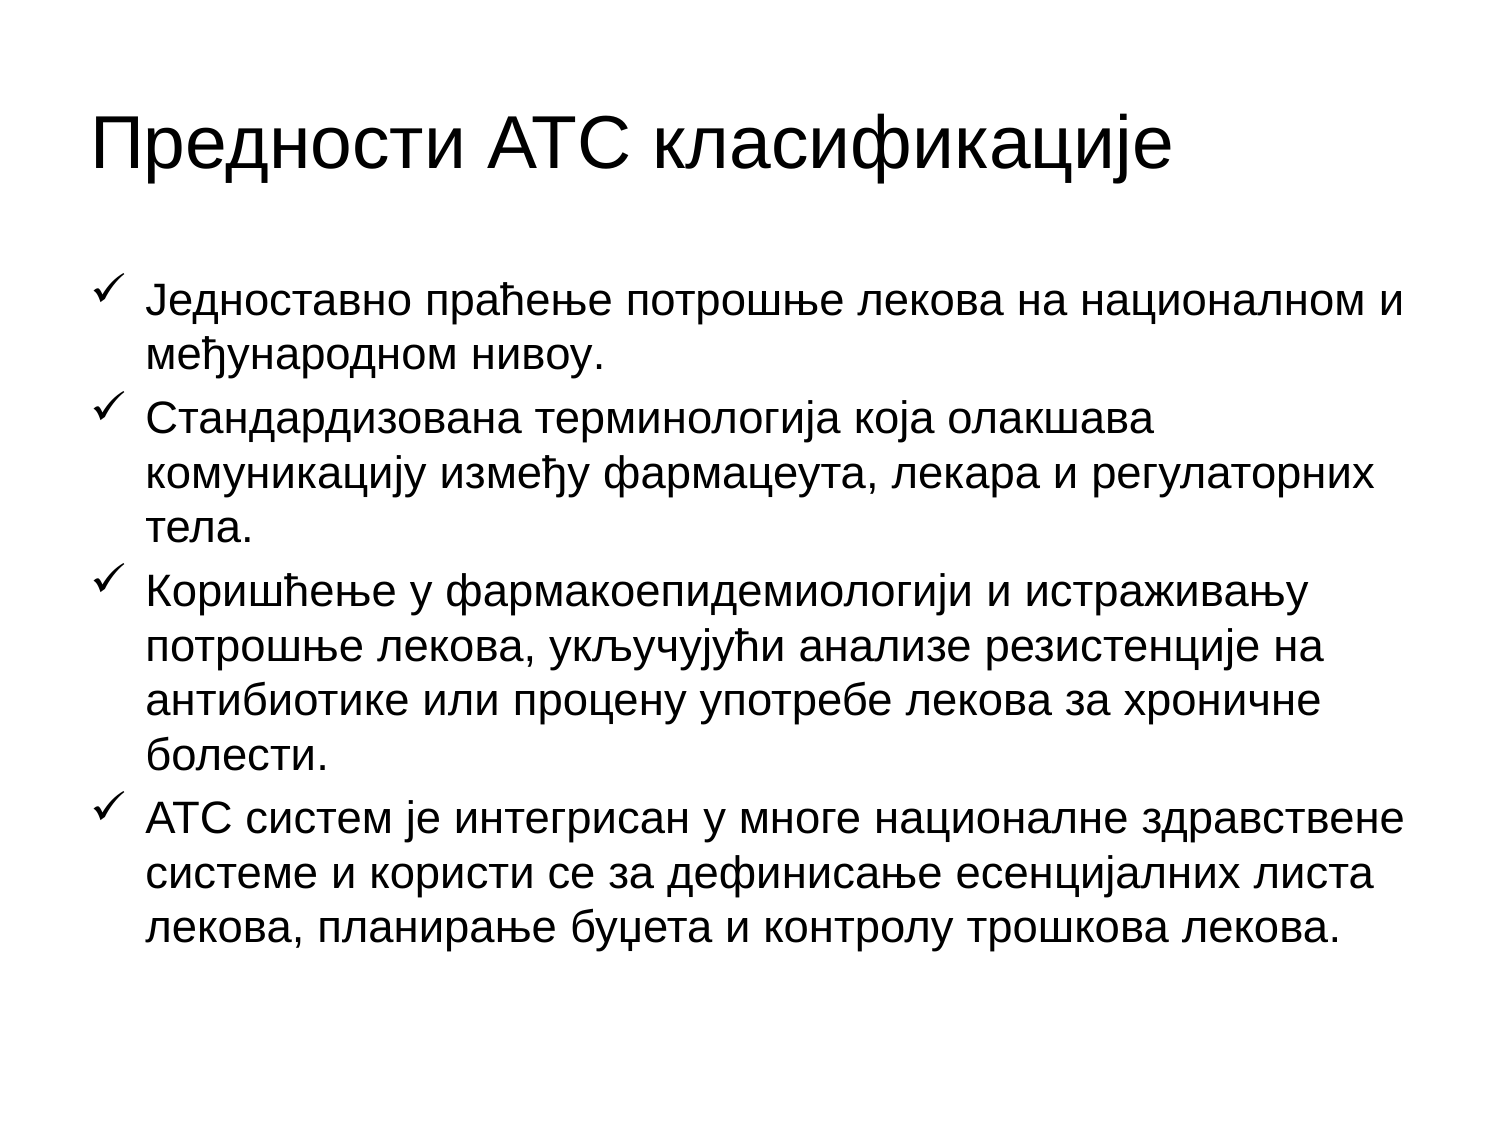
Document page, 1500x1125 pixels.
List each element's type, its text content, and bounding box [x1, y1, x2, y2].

title Предности АТC класификације [75, 45, 1425, 233]
list Једноставно праћење потрошње лекова на националном и међународном нивоу. Стандардизована терминологија која олакшава комуникацију између фармацеута, лекара и регулаторних тела. Коришћење у фармакоепидемиологији и истраживању потрошње лекова, укључујући анализе резистенције на антибиотике или процену употребе лекова за хроничне болести. АТС систем је интегрисан у многе националне здравствене системе и користи се за дефинисање есенцијалних листа лекова, планирање буџета и контролу трошкова лекова. [75, 262, 1425, 1005]
